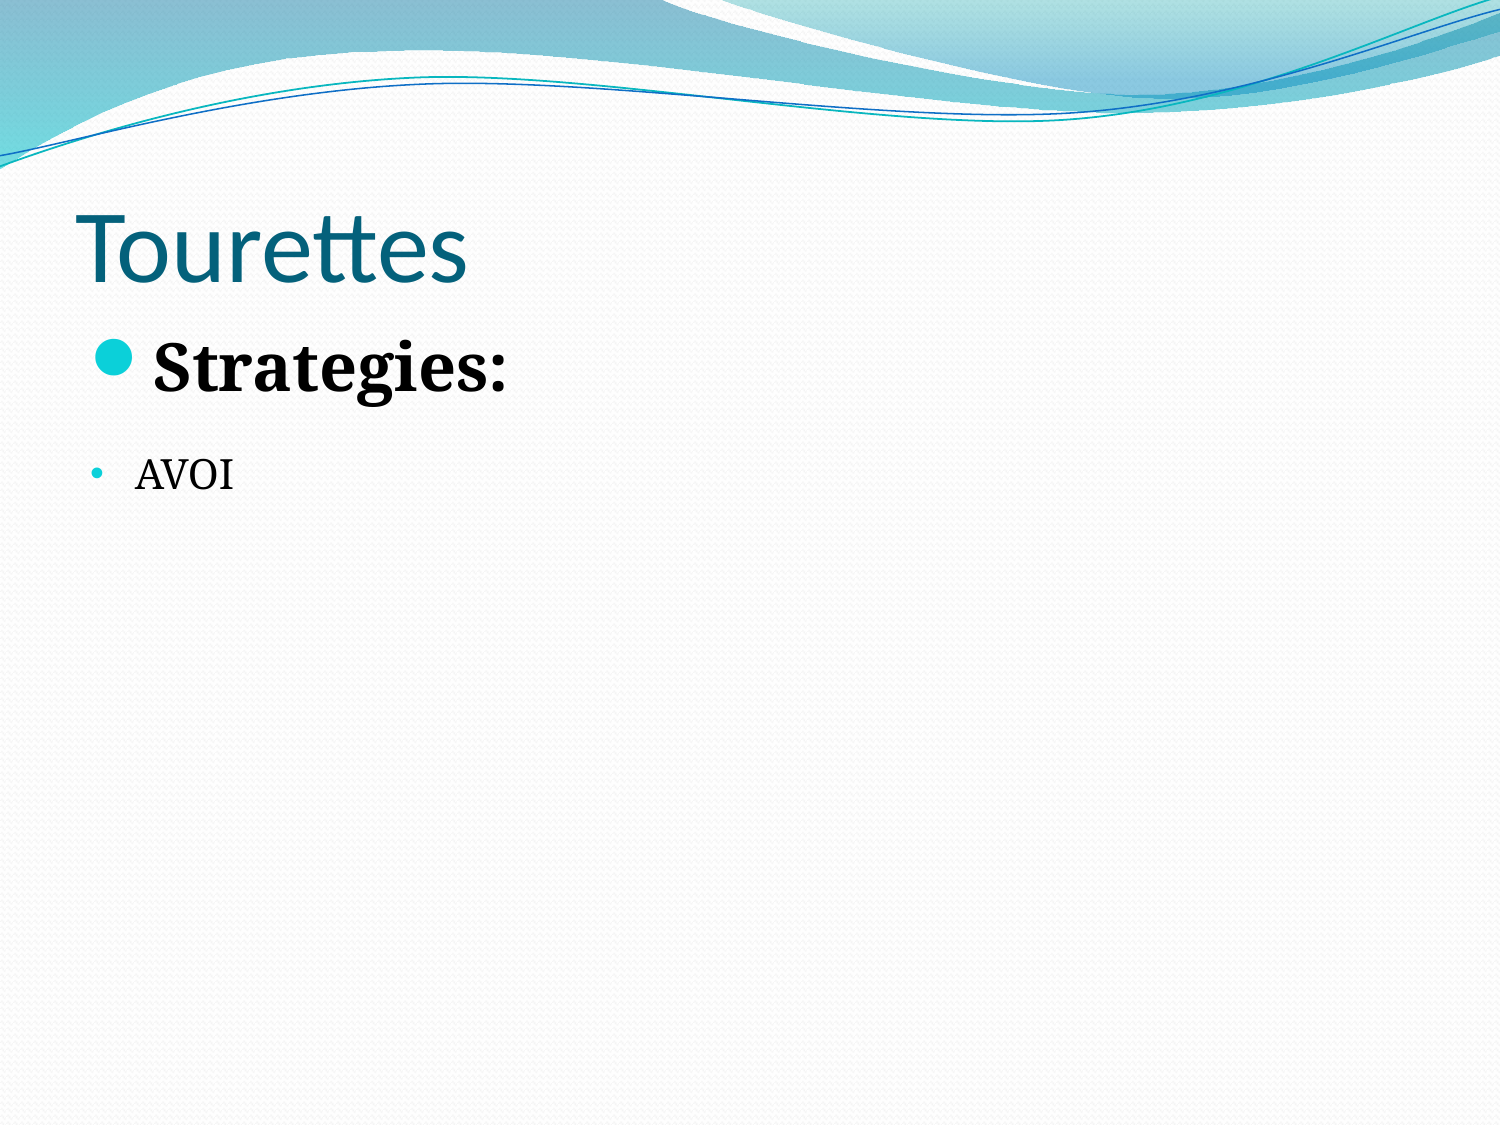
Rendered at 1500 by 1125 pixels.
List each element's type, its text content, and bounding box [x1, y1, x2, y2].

title Tourettes [74, 115, 1426, 304]
list Strategies: AVOI [74, 317, 1426, 971]
